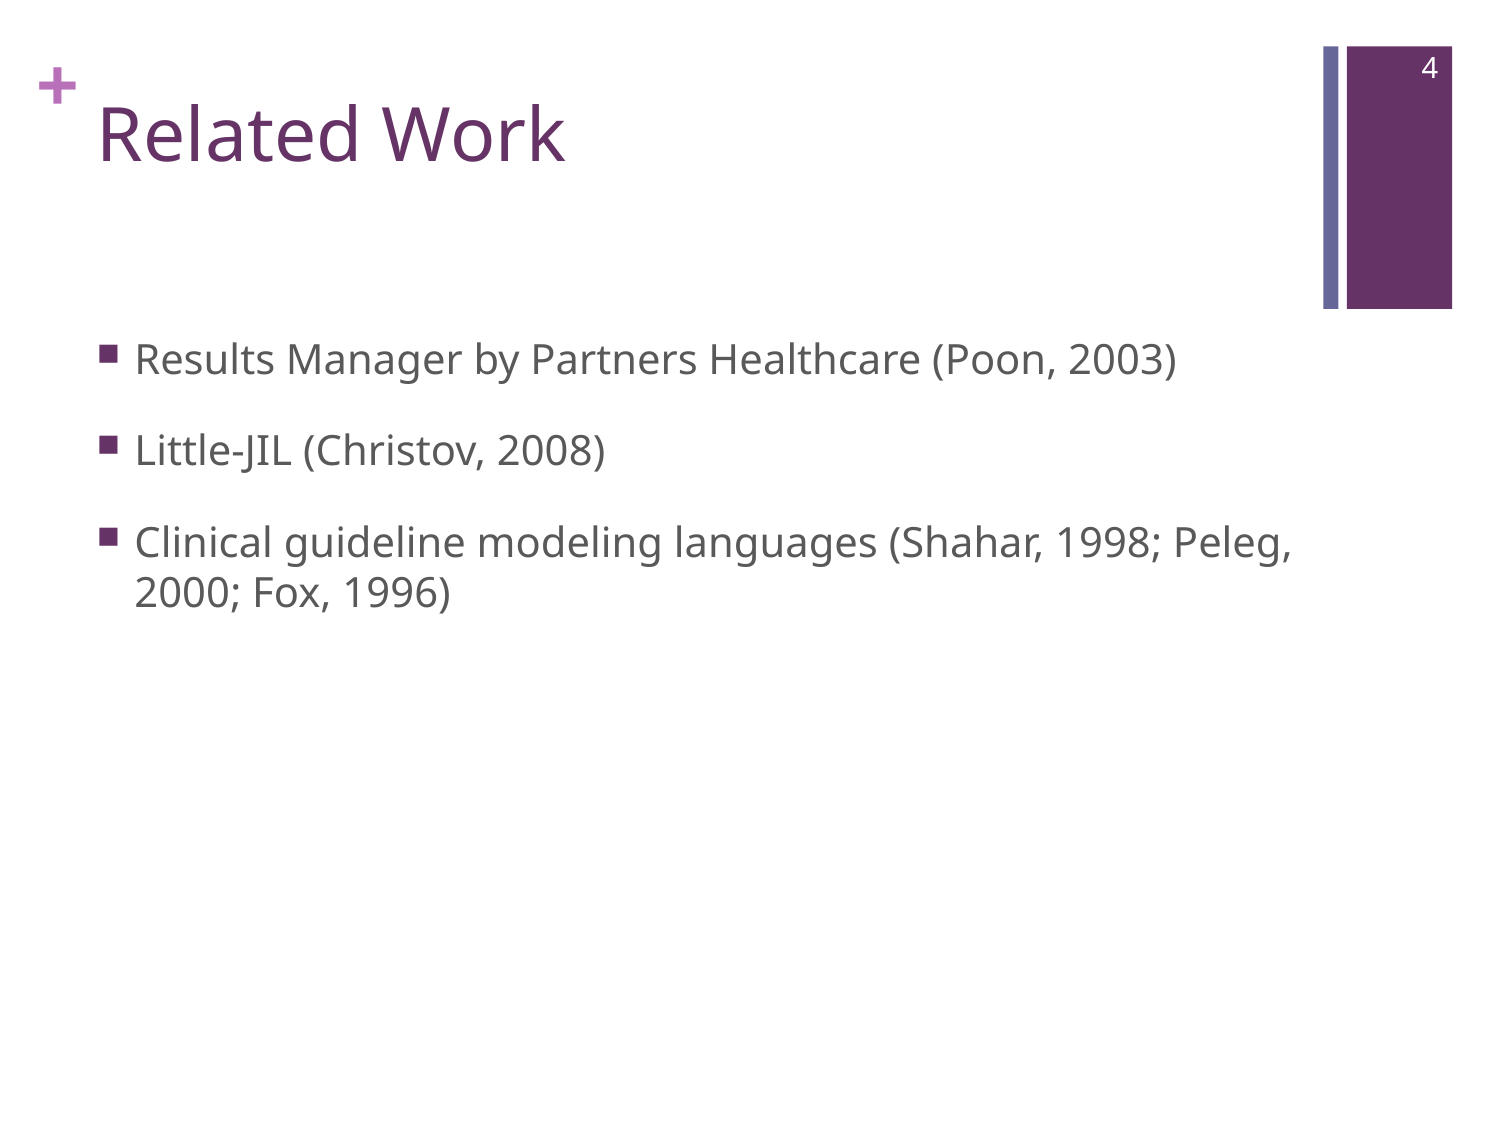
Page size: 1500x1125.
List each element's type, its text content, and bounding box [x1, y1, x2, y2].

title Related Work [81, 79, 1322, 263]
list Results Manager by Partners Healthcare (Poon, 2003) Little-JIL (Christov, 2008) Clinical guideline modeling languages (Shahar, 1998; Peleg, 2000; Fox, 1996) [81, 324, 1322, 1005]
slide_number 3 [1362, 39, 1454, 100]
